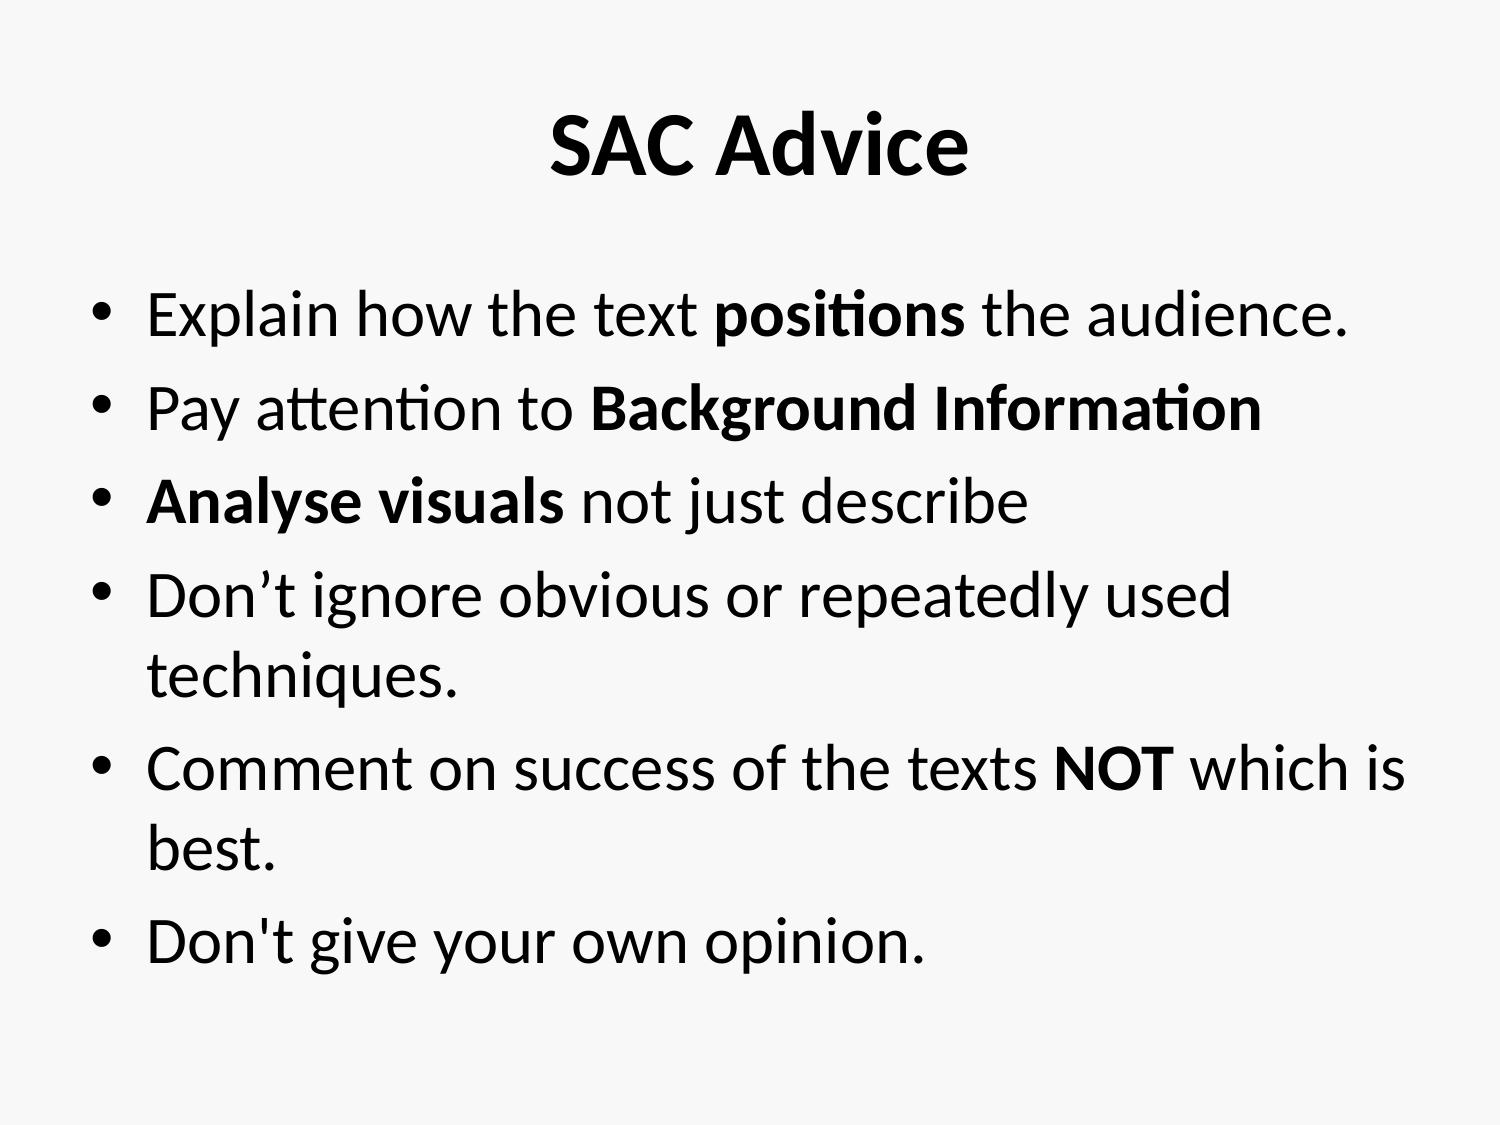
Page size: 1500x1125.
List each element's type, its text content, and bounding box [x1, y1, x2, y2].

list Explain how the text positions the audience. Pay attention to Background Information Analyse visuals not just describe Don’t ignore obvious or repeatedly used techniques. Comment on success of the texts NOT which is best. Don't give your own opinion. [75, 262, 1425, 1005]
title SAC Advice [75, 45, 1425, 233]
